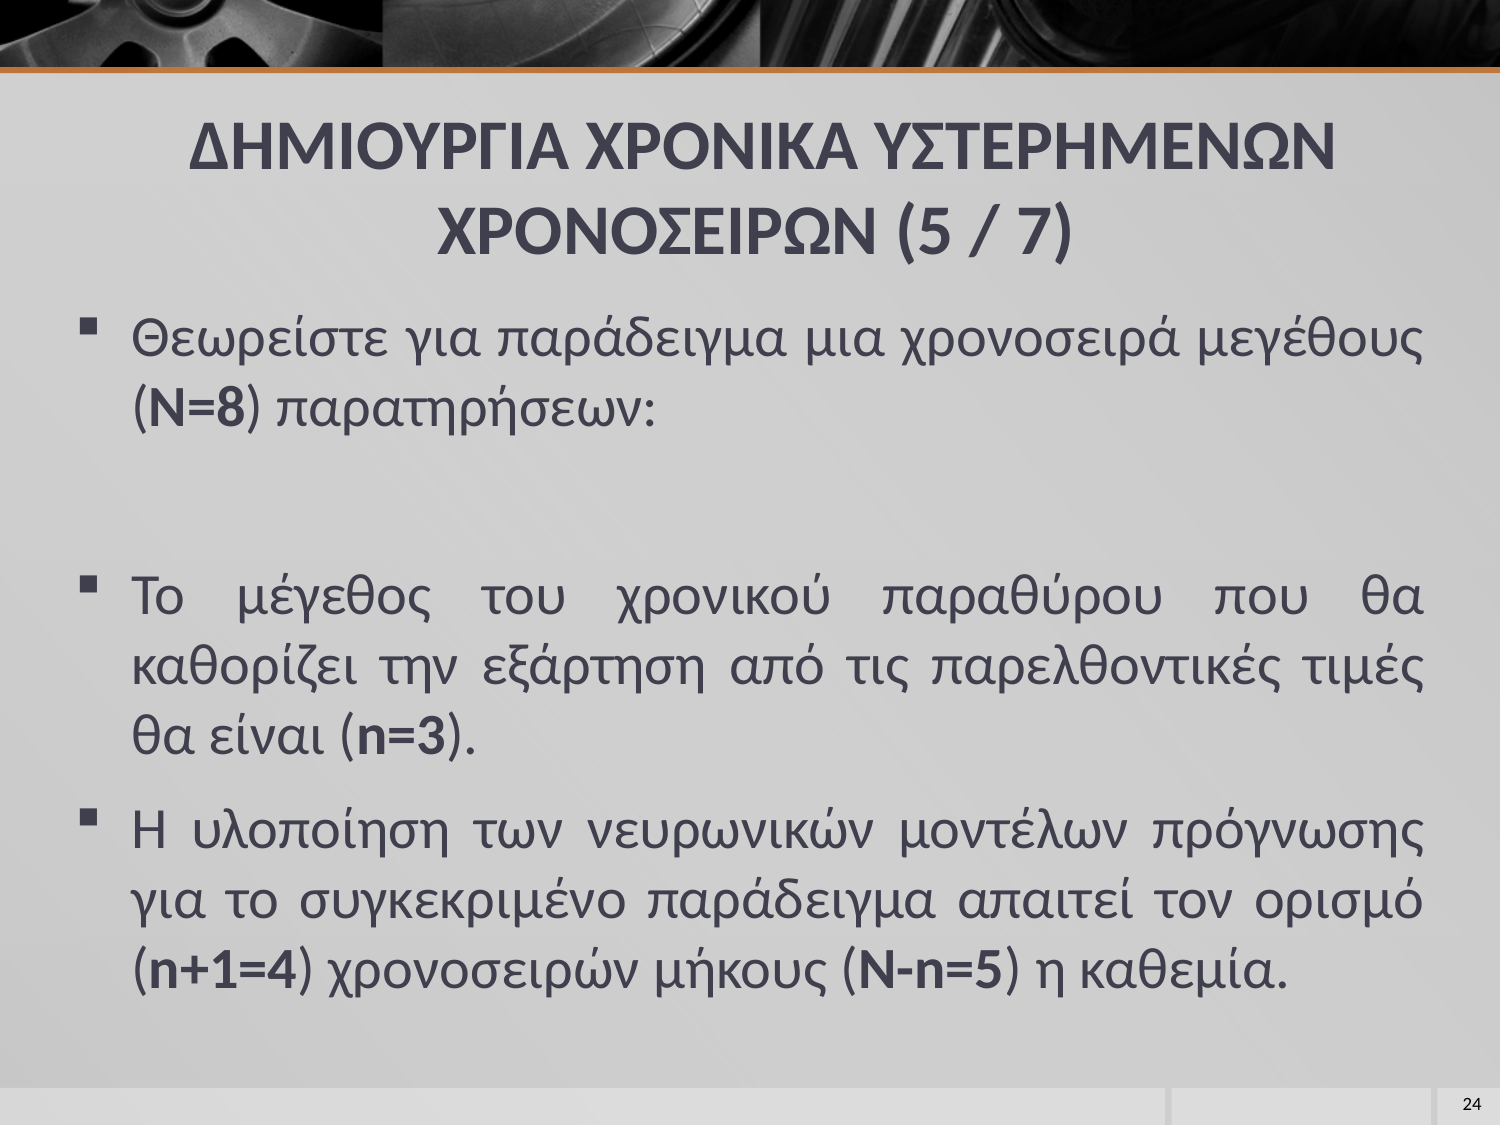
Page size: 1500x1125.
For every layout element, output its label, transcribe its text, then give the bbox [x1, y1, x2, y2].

slide_number 24 [1434, 1084, 1497, 1122]
title ΔΗΜΙΟΥΡΓΙΑ ΧΡΟΝΙΚΑ ΥΣΤΕΡΗΜΕΝΩΝ ΧΡΟΝΟΣΕΙΡΩΝ (5 / 7) [41, 90, 1471, 277]
picture [0, 0, 1500, 67]
